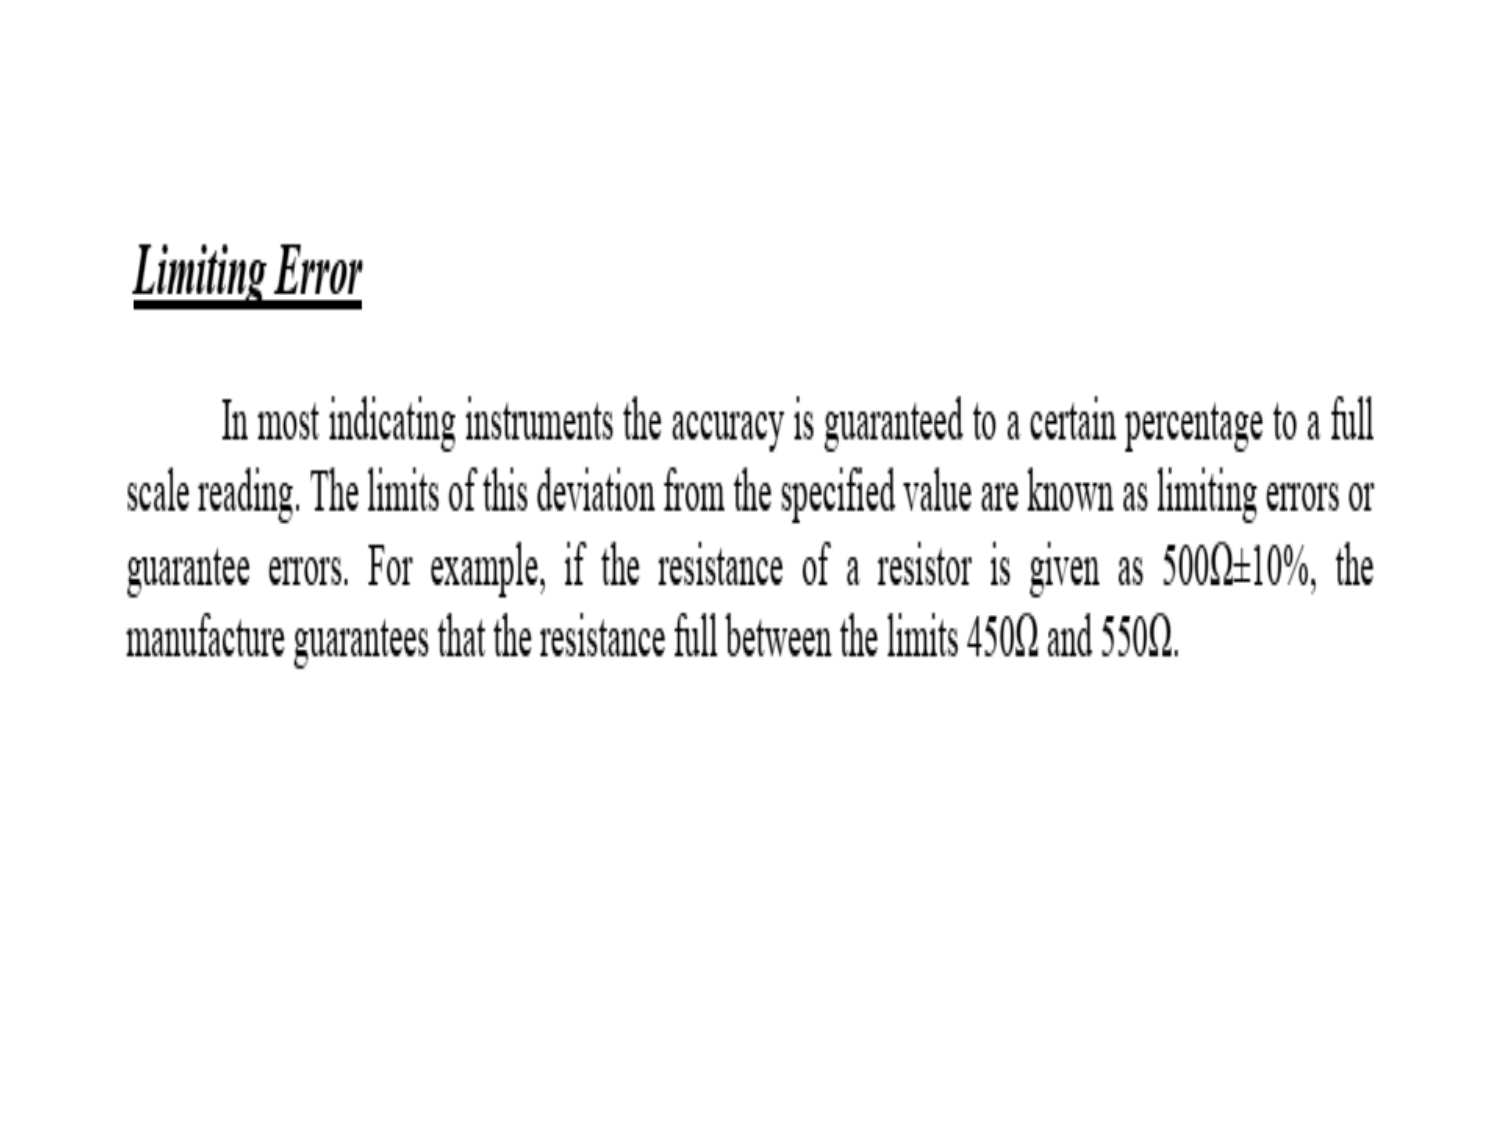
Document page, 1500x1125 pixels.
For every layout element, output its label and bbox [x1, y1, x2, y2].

list [87, 199, 1416, 776]
